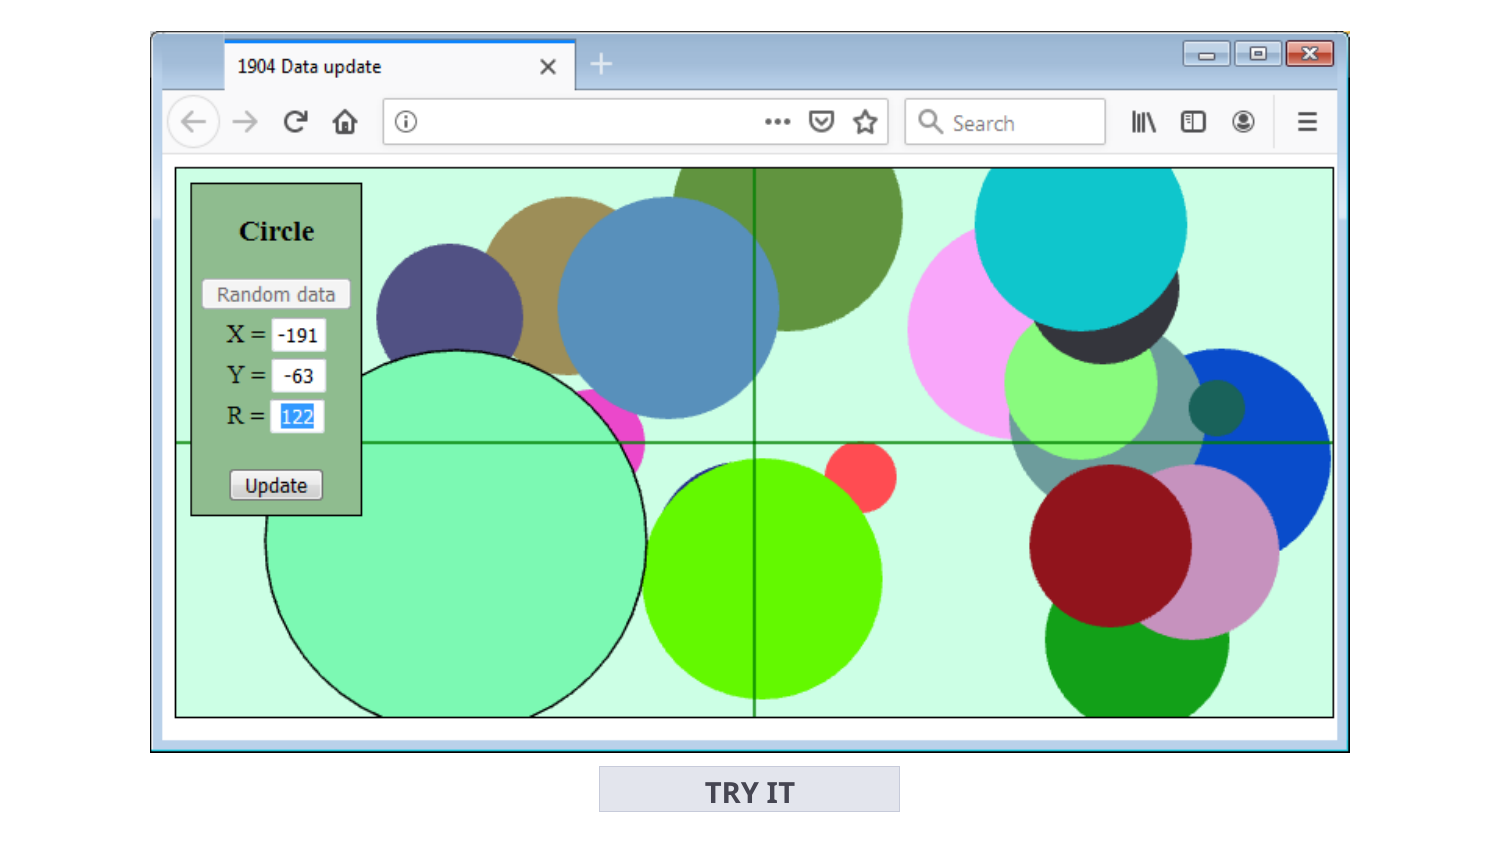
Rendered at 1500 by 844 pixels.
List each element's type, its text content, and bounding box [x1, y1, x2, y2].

text_box TRY IT [599, 766, 900, 812]
picture [149, 31, 1351, 753]
